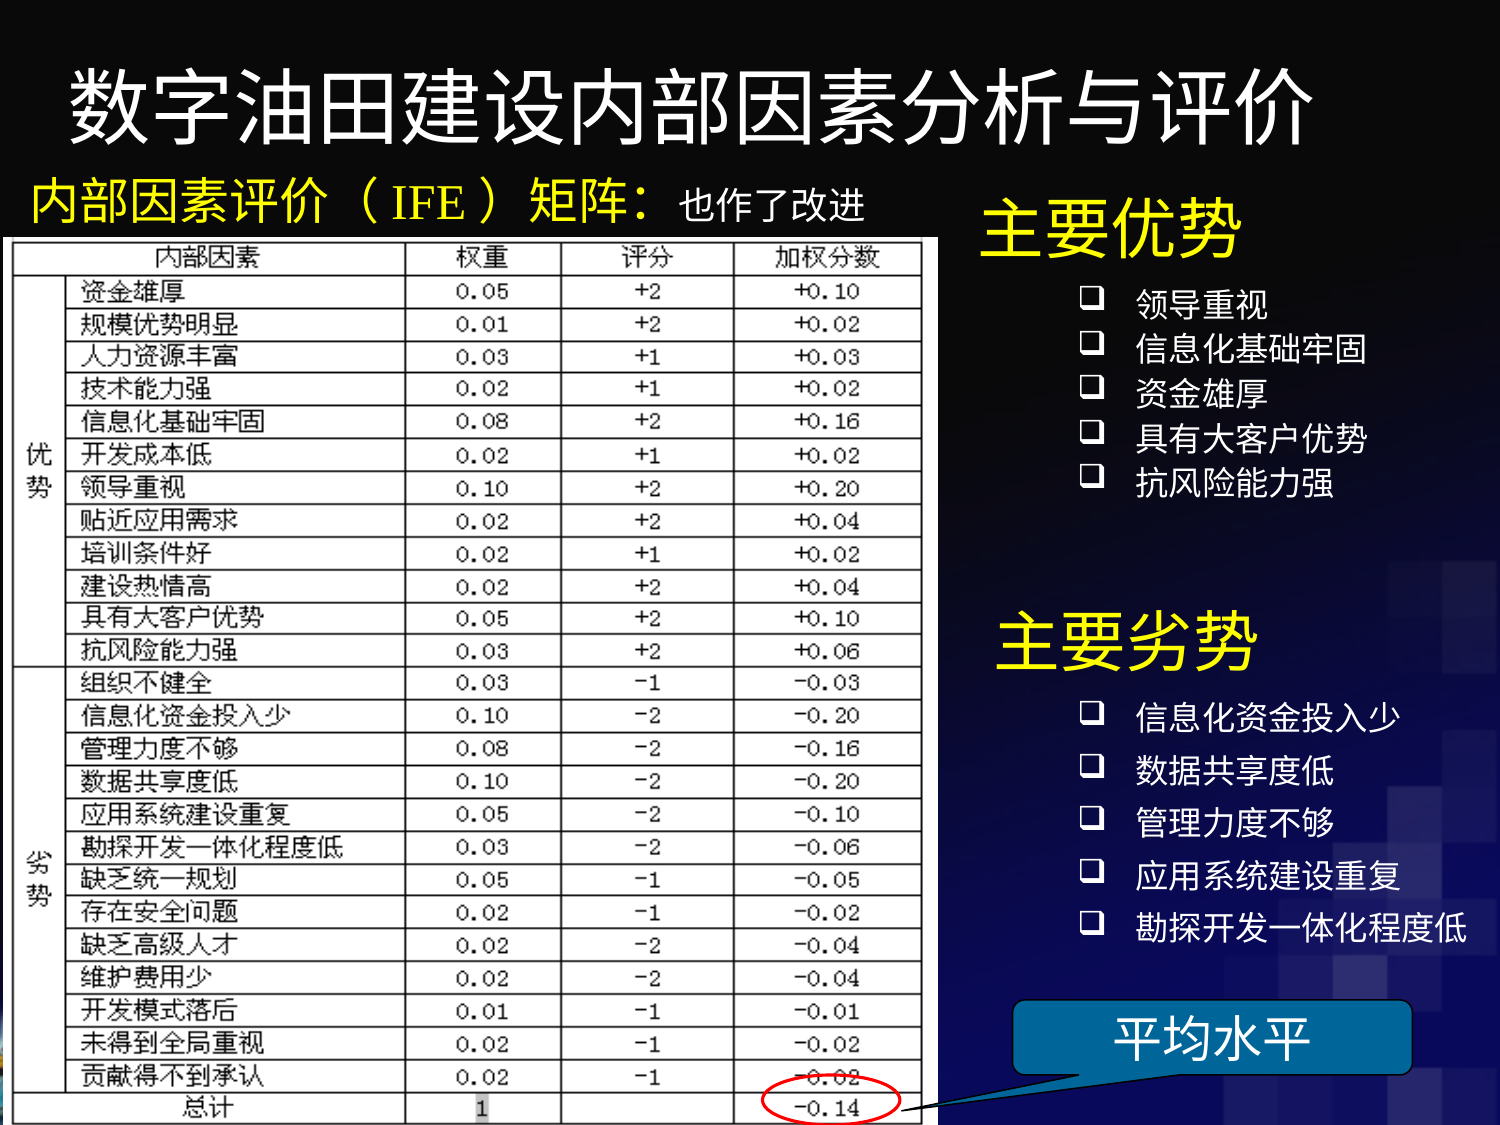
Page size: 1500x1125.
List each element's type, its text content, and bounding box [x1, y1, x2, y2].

text_box 主要优势 [962, 179, 1260, 275]
text_box 信息化资金投入少 数据共享度低 管理力度不够 应用系统建设重复 勘探开发一体化程度低 [1062, 694, 1500, 956]
text_box 内部因素评价（IFE）矩阵：也作了改进 [14, 162, 881, 237]
text_box 平均水平 [938, 999, 1413, 1107]
text_box 主要劣势 [978, 592, 1275, 688]
picture [0, 0, 1500, 1125]
text_box 数字油田建设内部因素分析与评价 [52, 67, 1413, 163]
text_box 领导重视 信息化基础牢固 资金雄厚 具有大客户优势 抗风险能力强 [1062, 287, 1438, 509]
